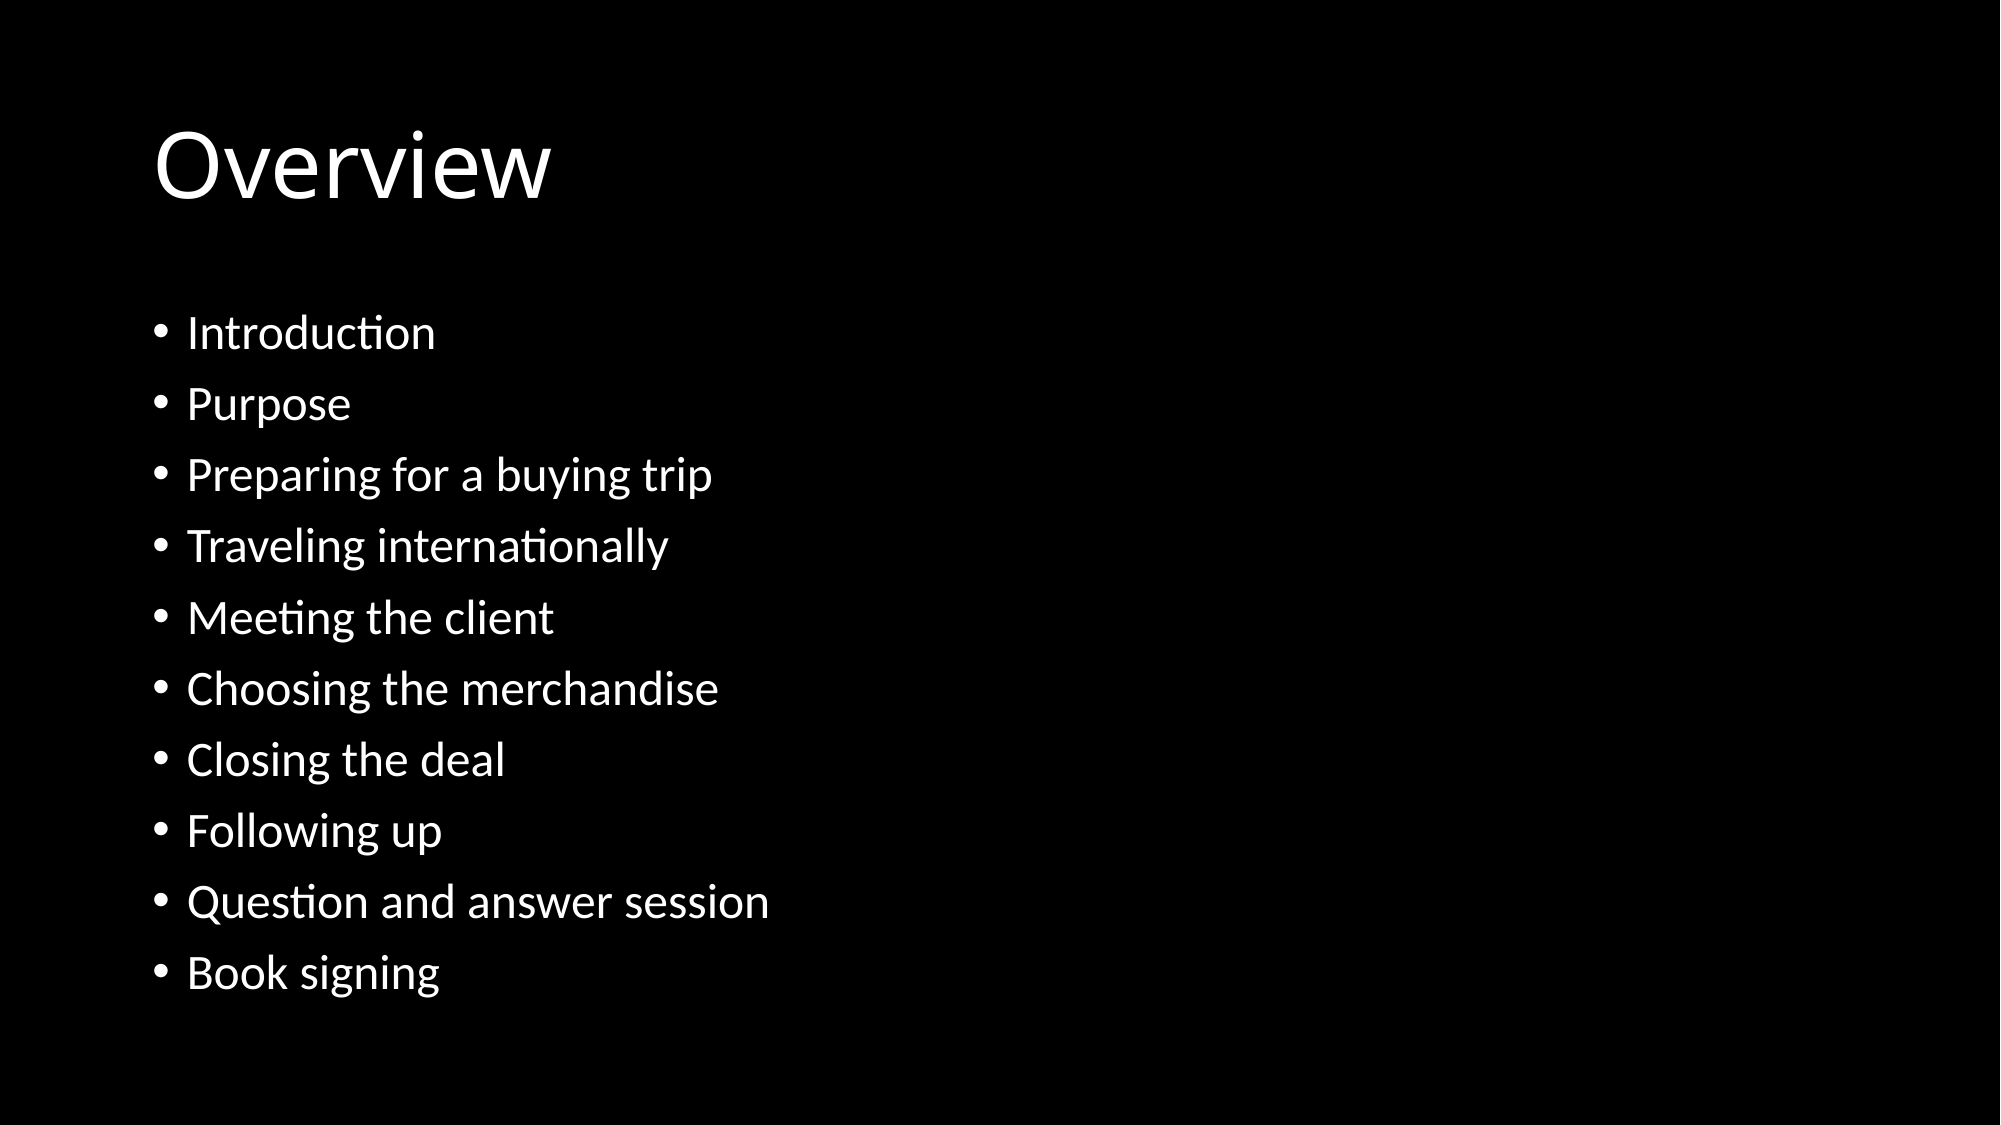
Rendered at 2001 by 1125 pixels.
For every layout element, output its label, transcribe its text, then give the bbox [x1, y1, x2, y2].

title Overview [137, 59, 1863, 278]
list Introduction Purpose Preparing for a buying trip Traveling internationally Meeting the client Choosing the merchandise Closing the deal Following up Question and answer session Book signing [137, 299, 1863, 1014]
